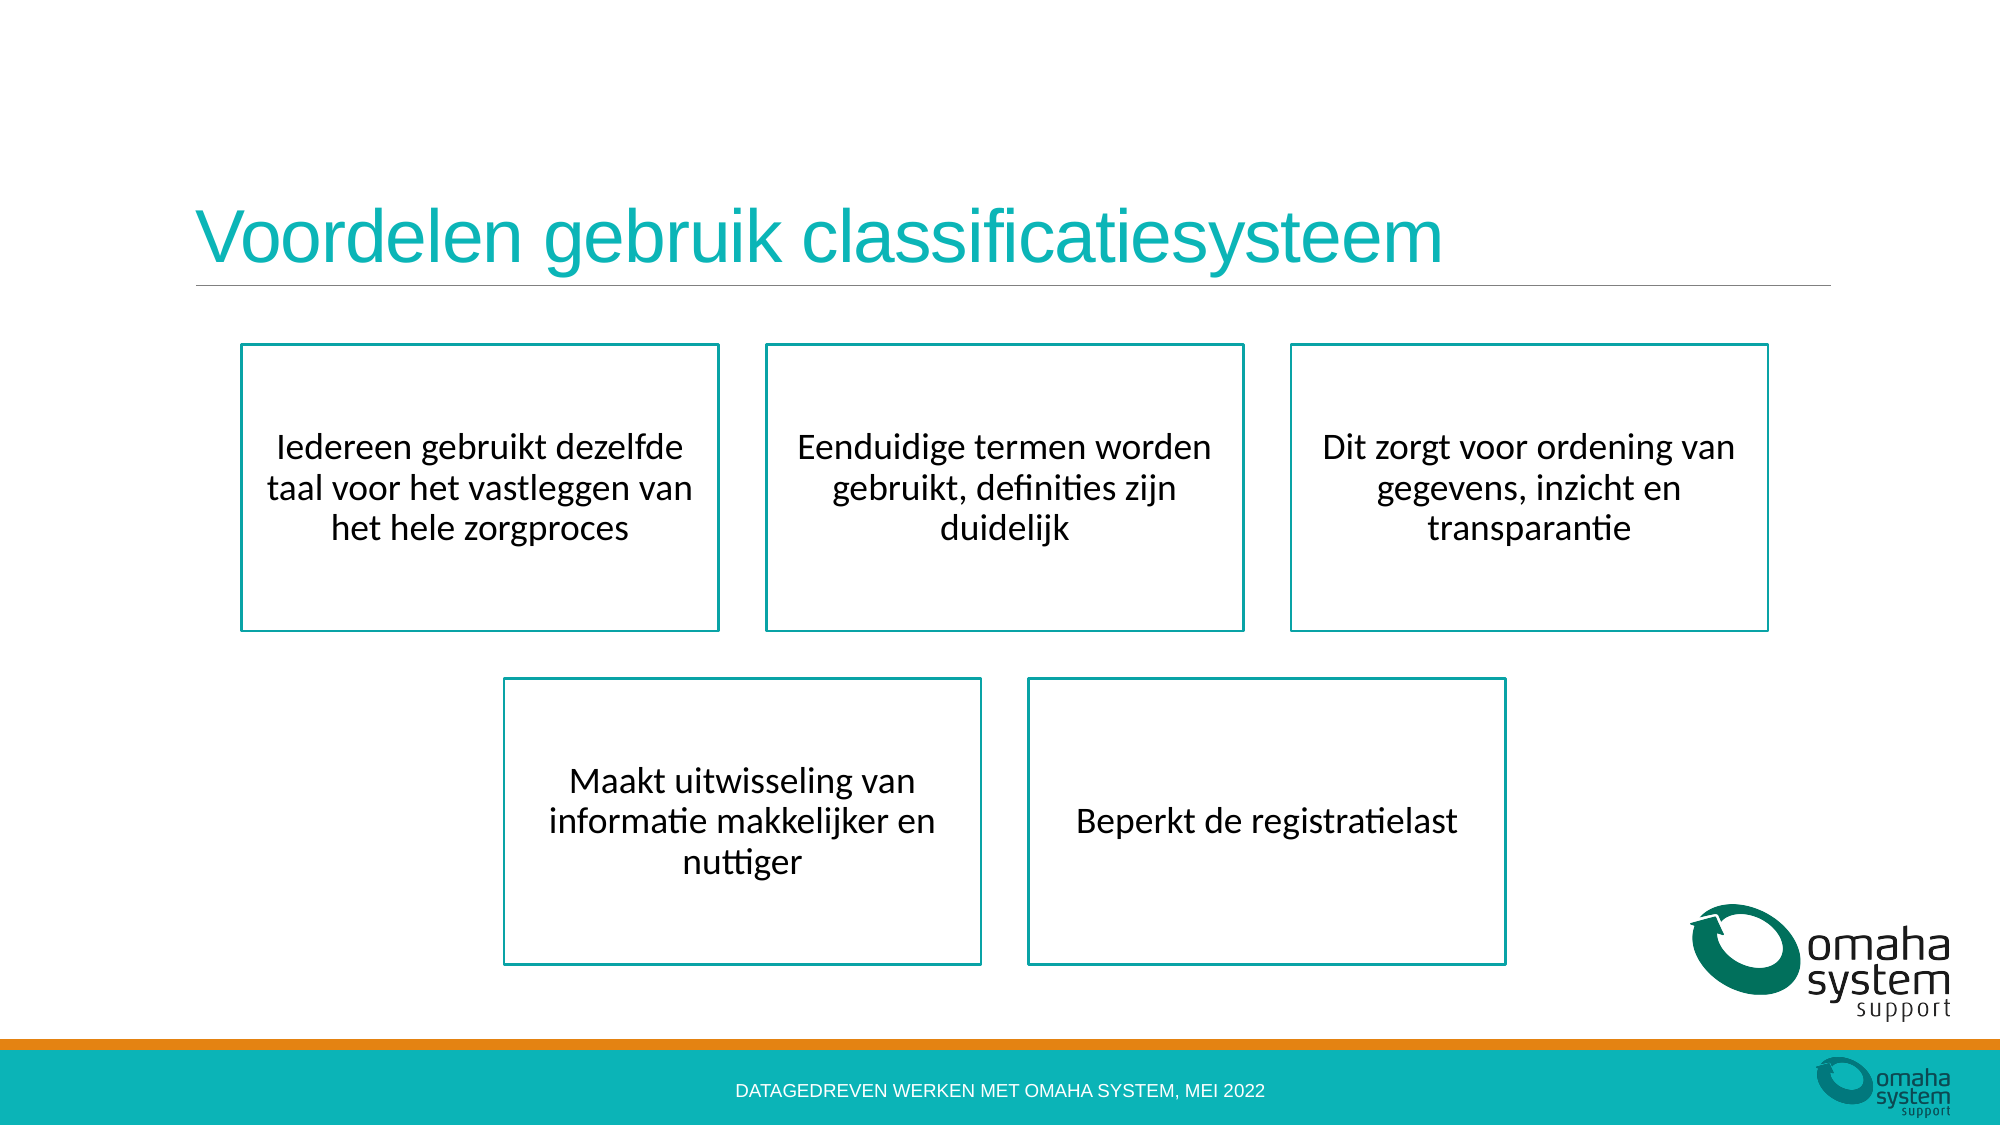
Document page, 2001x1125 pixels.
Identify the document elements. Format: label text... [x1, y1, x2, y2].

title Voordelen gebruik classificatiesysteem [179, 47, 1830, 285]
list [179, 343, 1831, 966]
footer Datagedreven werken met Omaha System, mei 2022 [604, 1059, 1396, 1120]
picture [1690, 904, 1950, 1022]
picture [1815, 1057, 1951, 1119]
